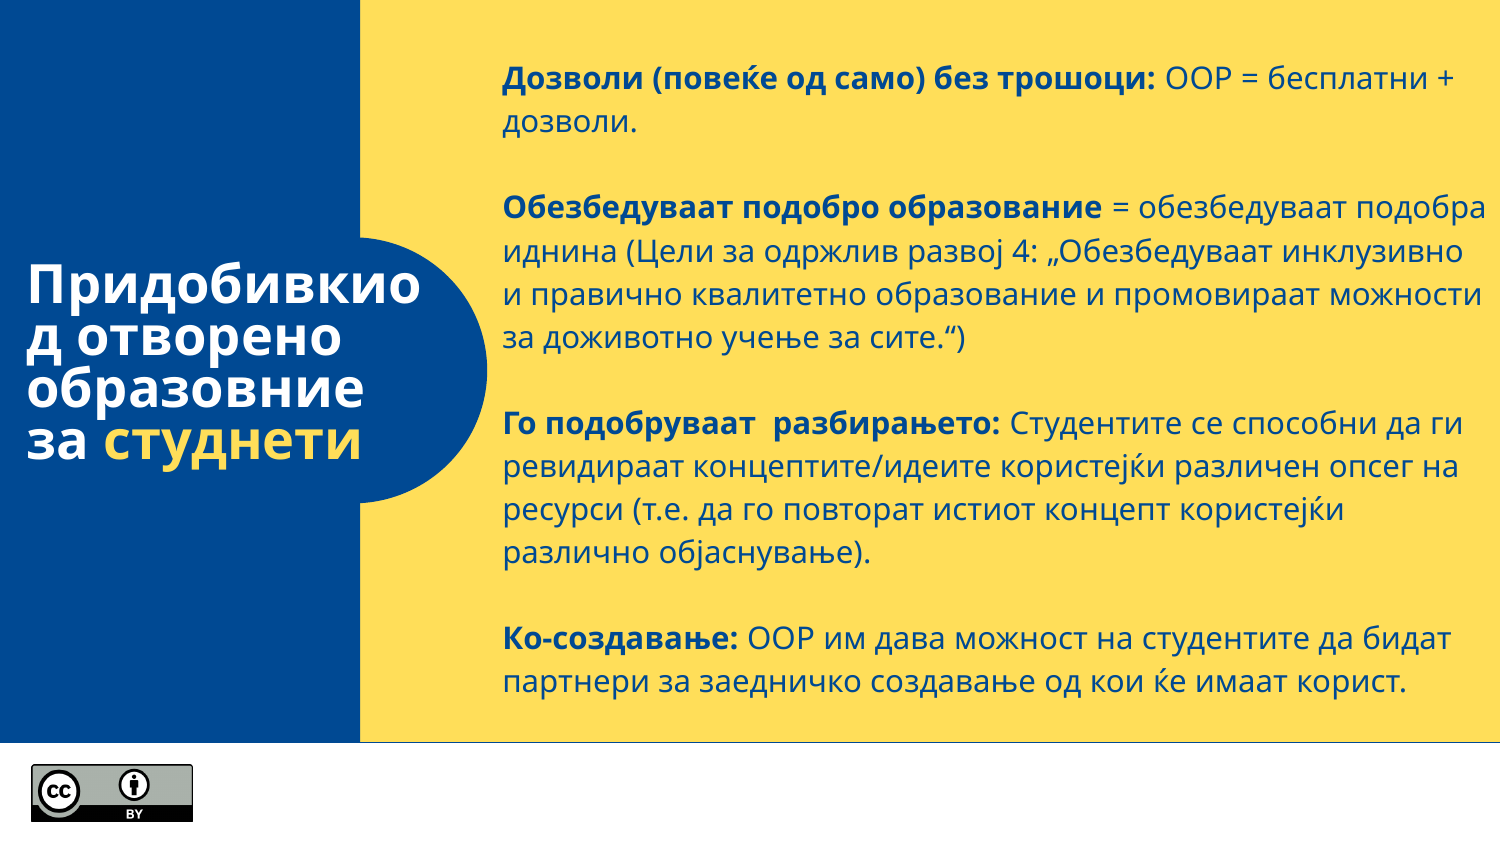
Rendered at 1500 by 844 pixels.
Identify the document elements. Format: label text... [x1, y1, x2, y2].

text_box [0, 750, 1500, 844]
text_box Придобивкиод отворено образовние за студнети [11, 246, 454, 485]
text_box [304, 237, 401, 246]
text_box [454, 282, 487, 458]
text_box [0, 0, 361, 742]
text_box Дозволи (повеќе од само) без трошоци: ООР = бесплатни + дозволи. Обезбедуваат подобро образование = обезбедуваат подобра иднина (Цели за одржлив развој 4: „Обезбедуваат инклузивно и правично квалитетно образование и промовираат можности за доживотно учење за сите.“) Го подобруваат разбирањето: Студентите се способни да ги ревидираат концептите/идеите користејќи различен опсег на ресурси (т.е. да го повторат истиот концепт користејќи различно објаснување). Ко-создавање: ООР им дава можност на студентите да бидат партнери за заедничко создавање од кои ќе имаат корист. [487, 37, 1500, 714]
picture [31, 764, 193, 822]
text_box [284, 485, 421, 504]
